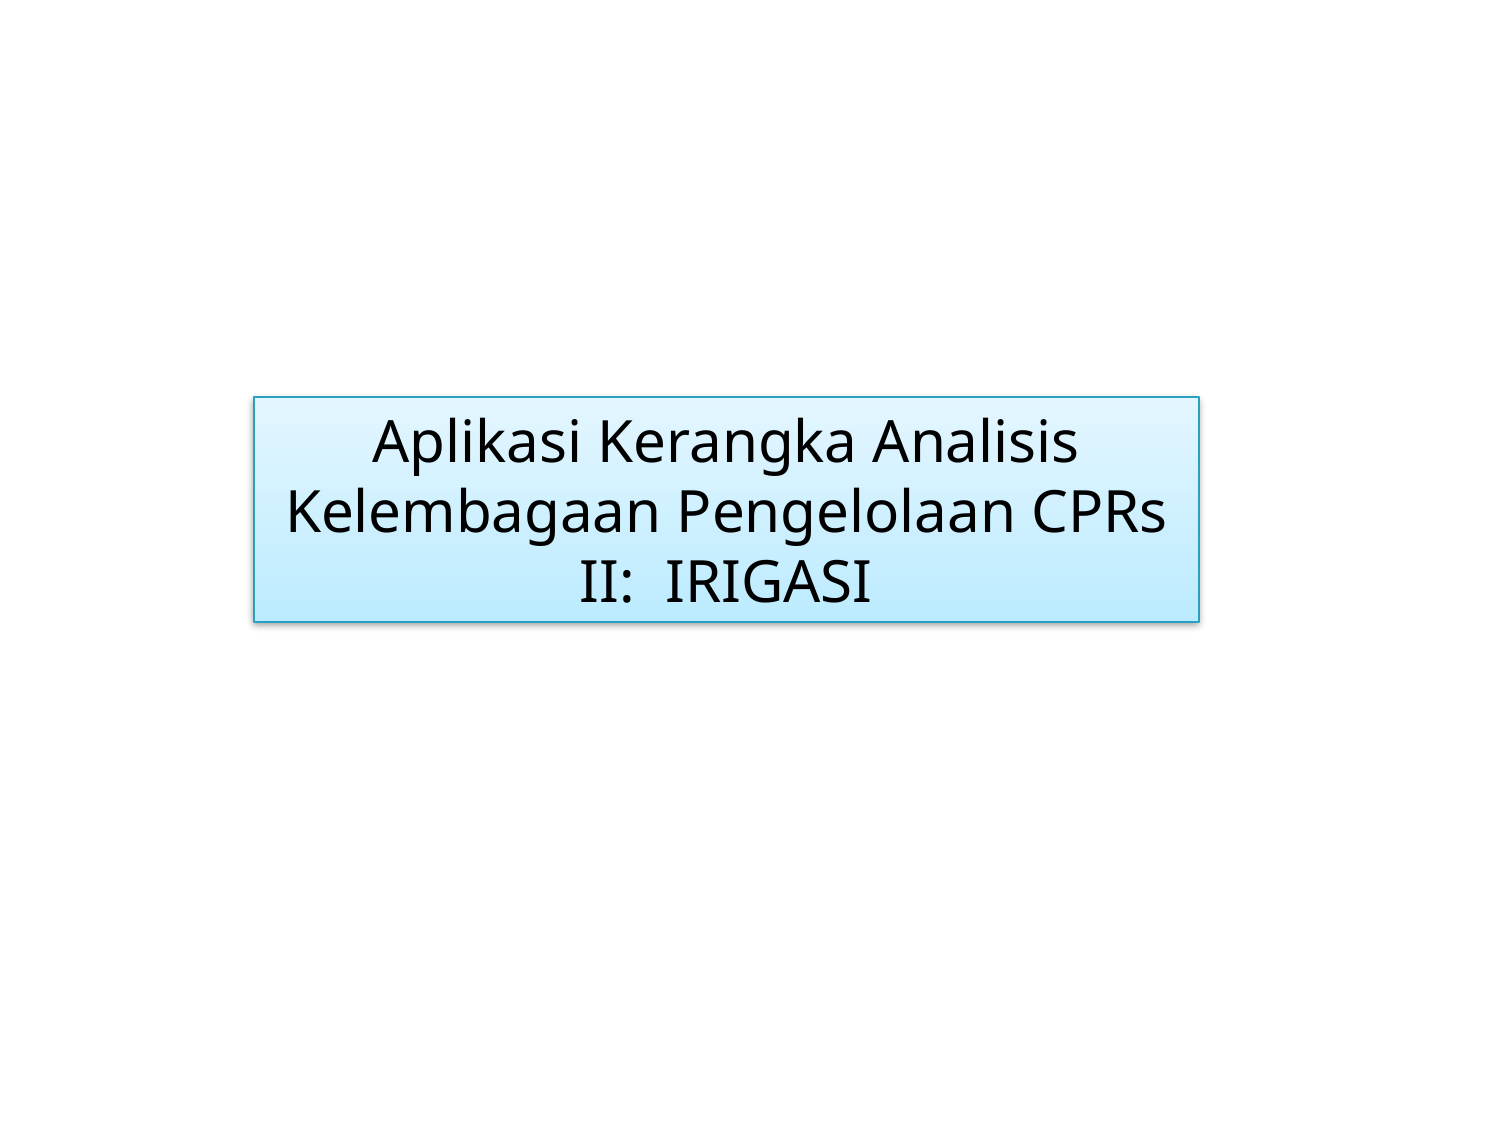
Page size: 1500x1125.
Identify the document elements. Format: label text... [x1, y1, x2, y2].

text_box Aplikasi Kerangka Analisis Kelembagaan Pengelolaan CPRs II: IRIGASI [253, 396, 1200, 623]
